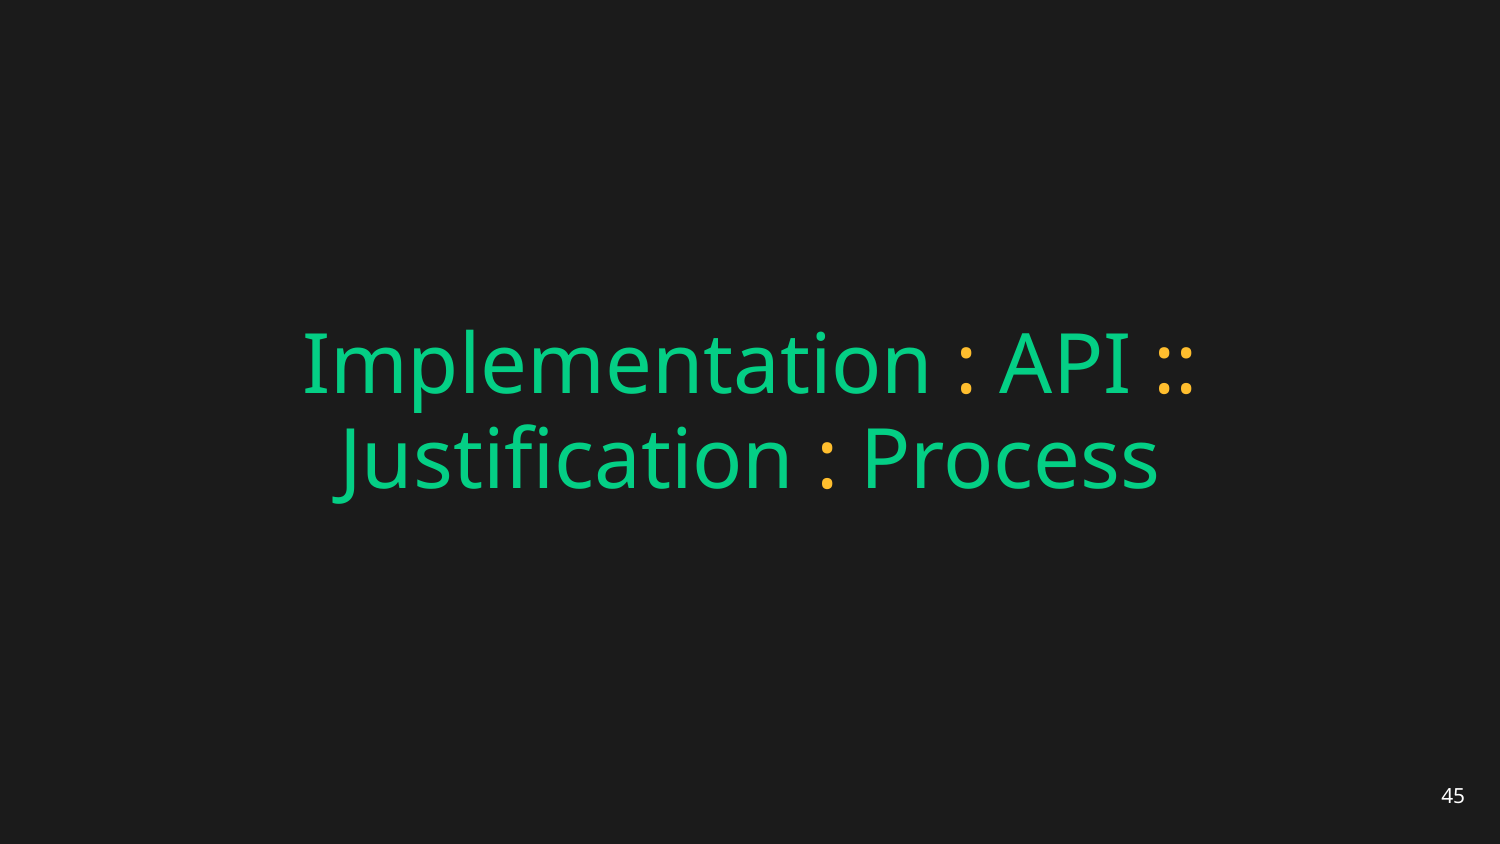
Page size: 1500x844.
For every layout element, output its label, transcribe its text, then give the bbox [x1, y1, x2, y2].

title Implementation : API :: Justification : Process [51, 72, 1449, 753]
slide_number 45 [1389, 764, 1480, 830]
